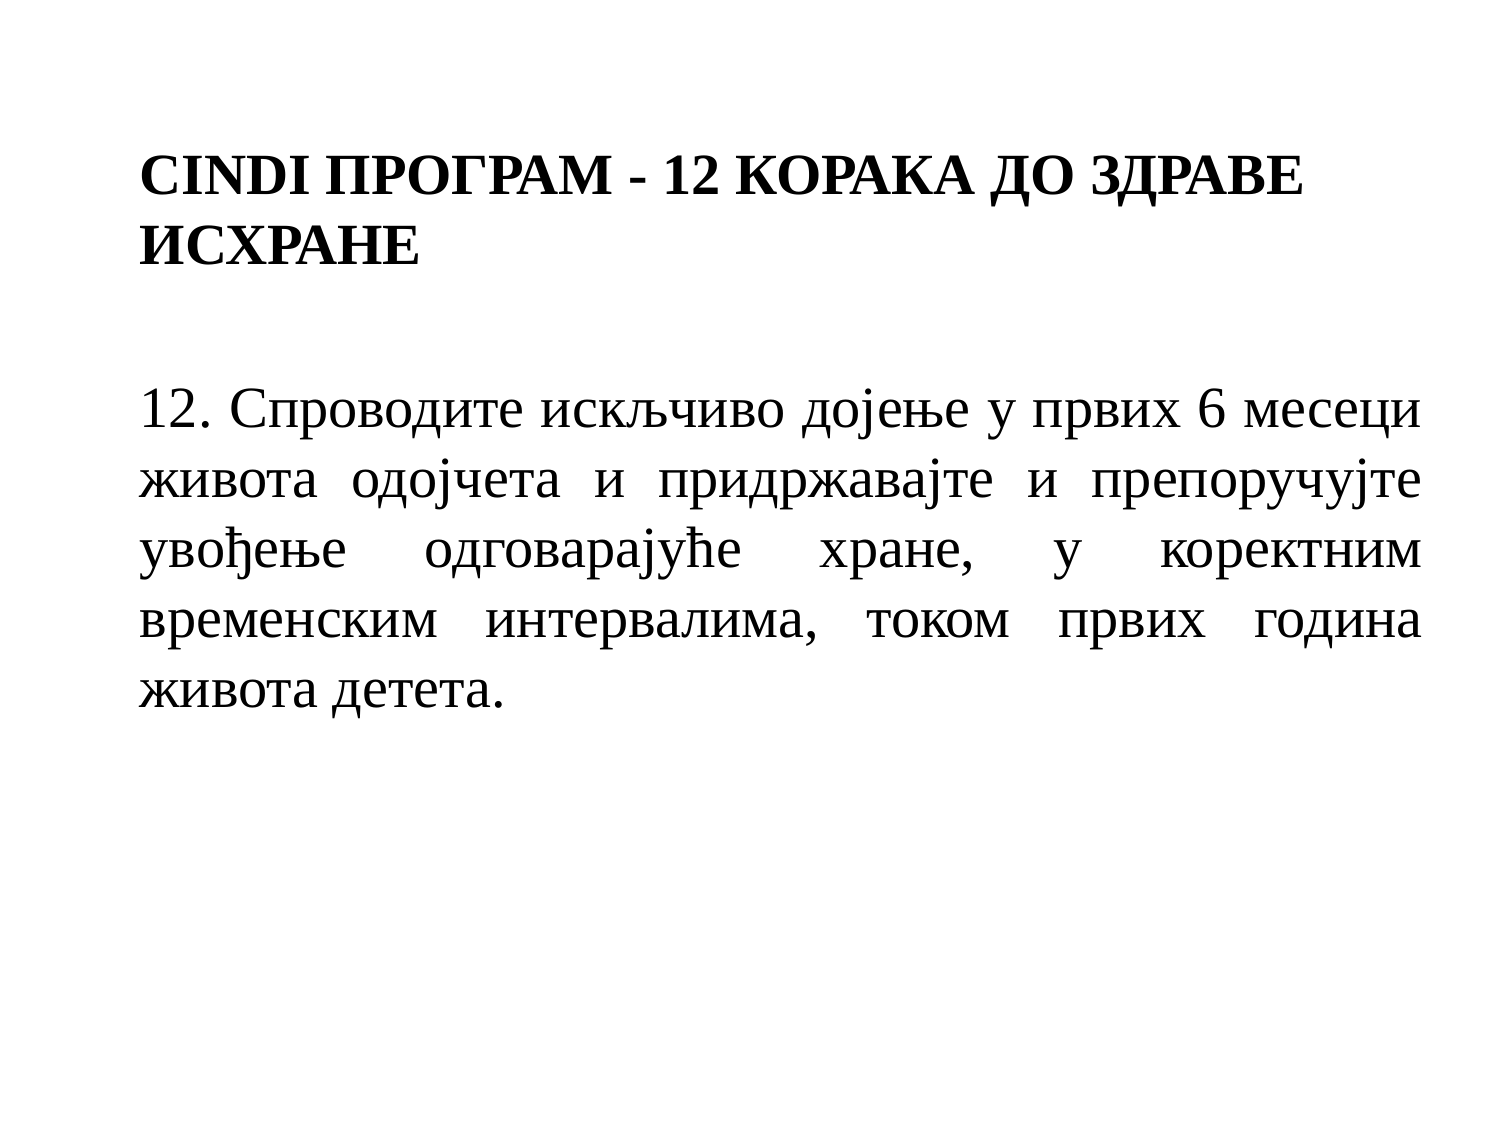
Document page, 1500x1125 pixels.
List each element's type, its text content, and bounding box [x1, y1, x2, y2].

text_box CINDI ПРОГРАМ - 12 КОРАКА ДО ЗДРАВЕ ИСХРАНЕ 12. Спроводите искљчиво дојење у првих 6 месеци живота одојчета и придржавајте и препоручујте увођење одговарајуће хране, у коректним временским интервалима, током првих година живота детета. [125, 128, 1438, 727]
